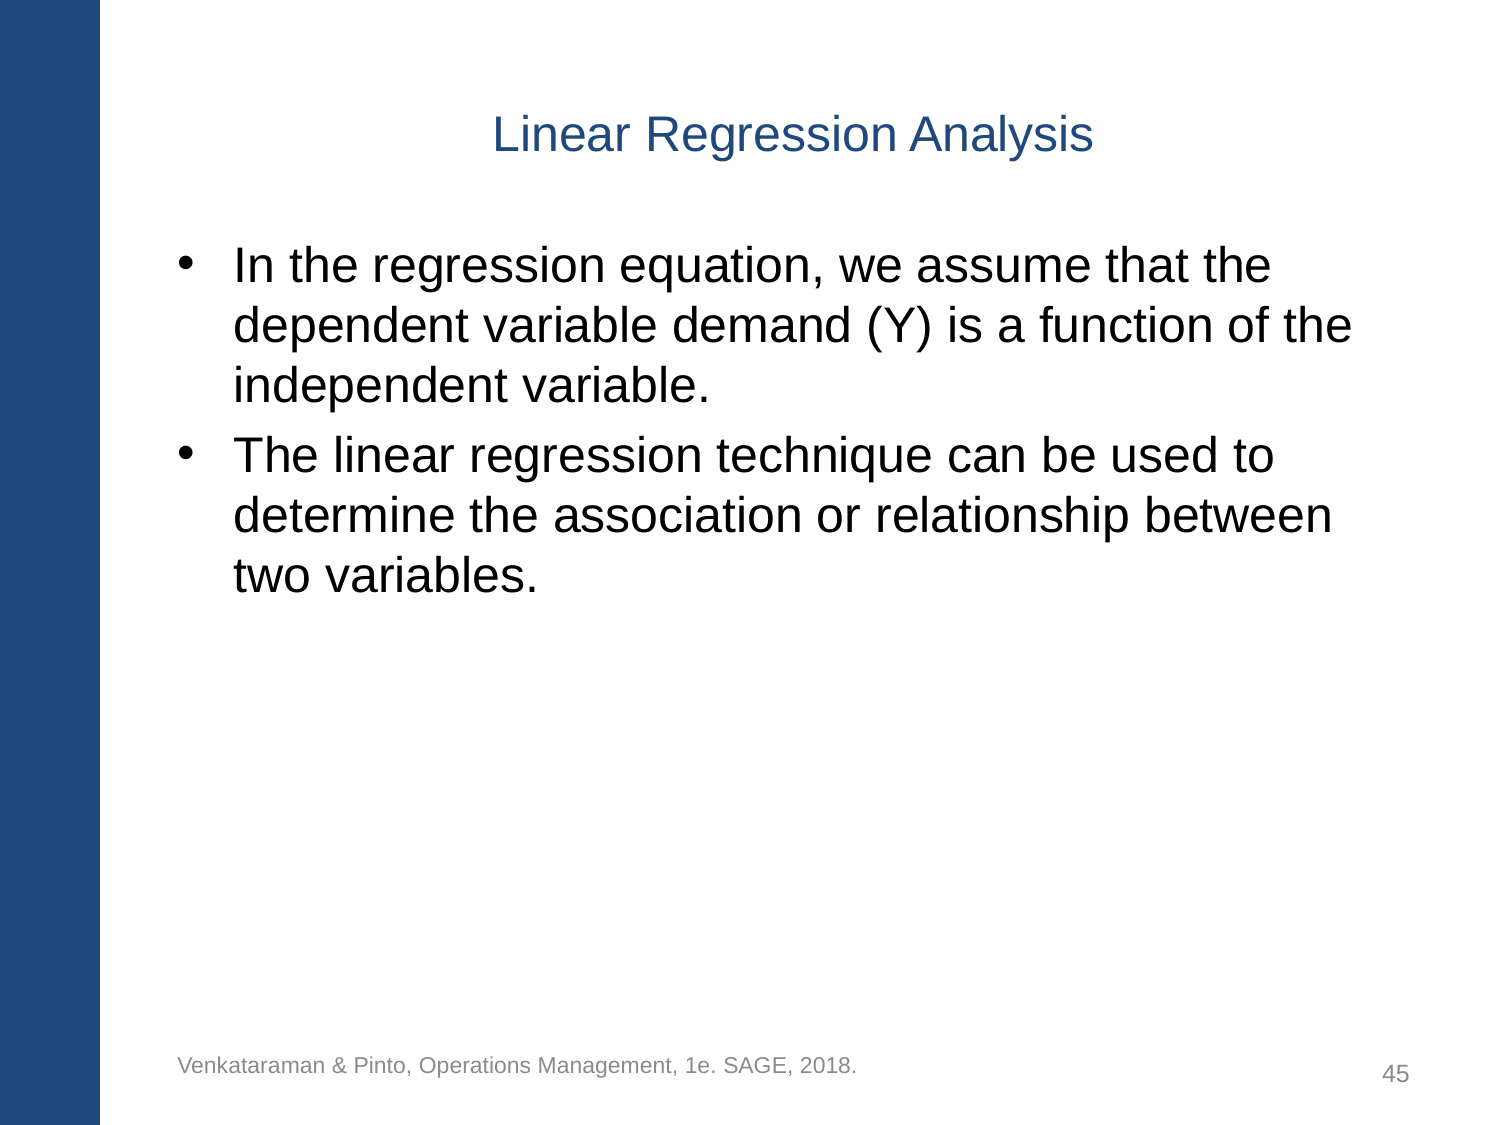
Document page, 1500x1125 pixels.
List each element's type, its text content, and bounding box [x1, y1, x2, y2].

title Linear Regression Analysis [162, 37, 1425, 224]
footer Venkataraman & Pinto, Operations Management, 1e. SAGE, 2018. [162, 1042, 1313, 1103]
slide_number 45 [1350, 1042, 1425, 1103]
list In the regression equation, we assume that the dependent variable demand (Y) is a function of the independent variable. The linear regression technique can be used to determine the association or relationship between two variables. [162, 224, 1425, 1025]
